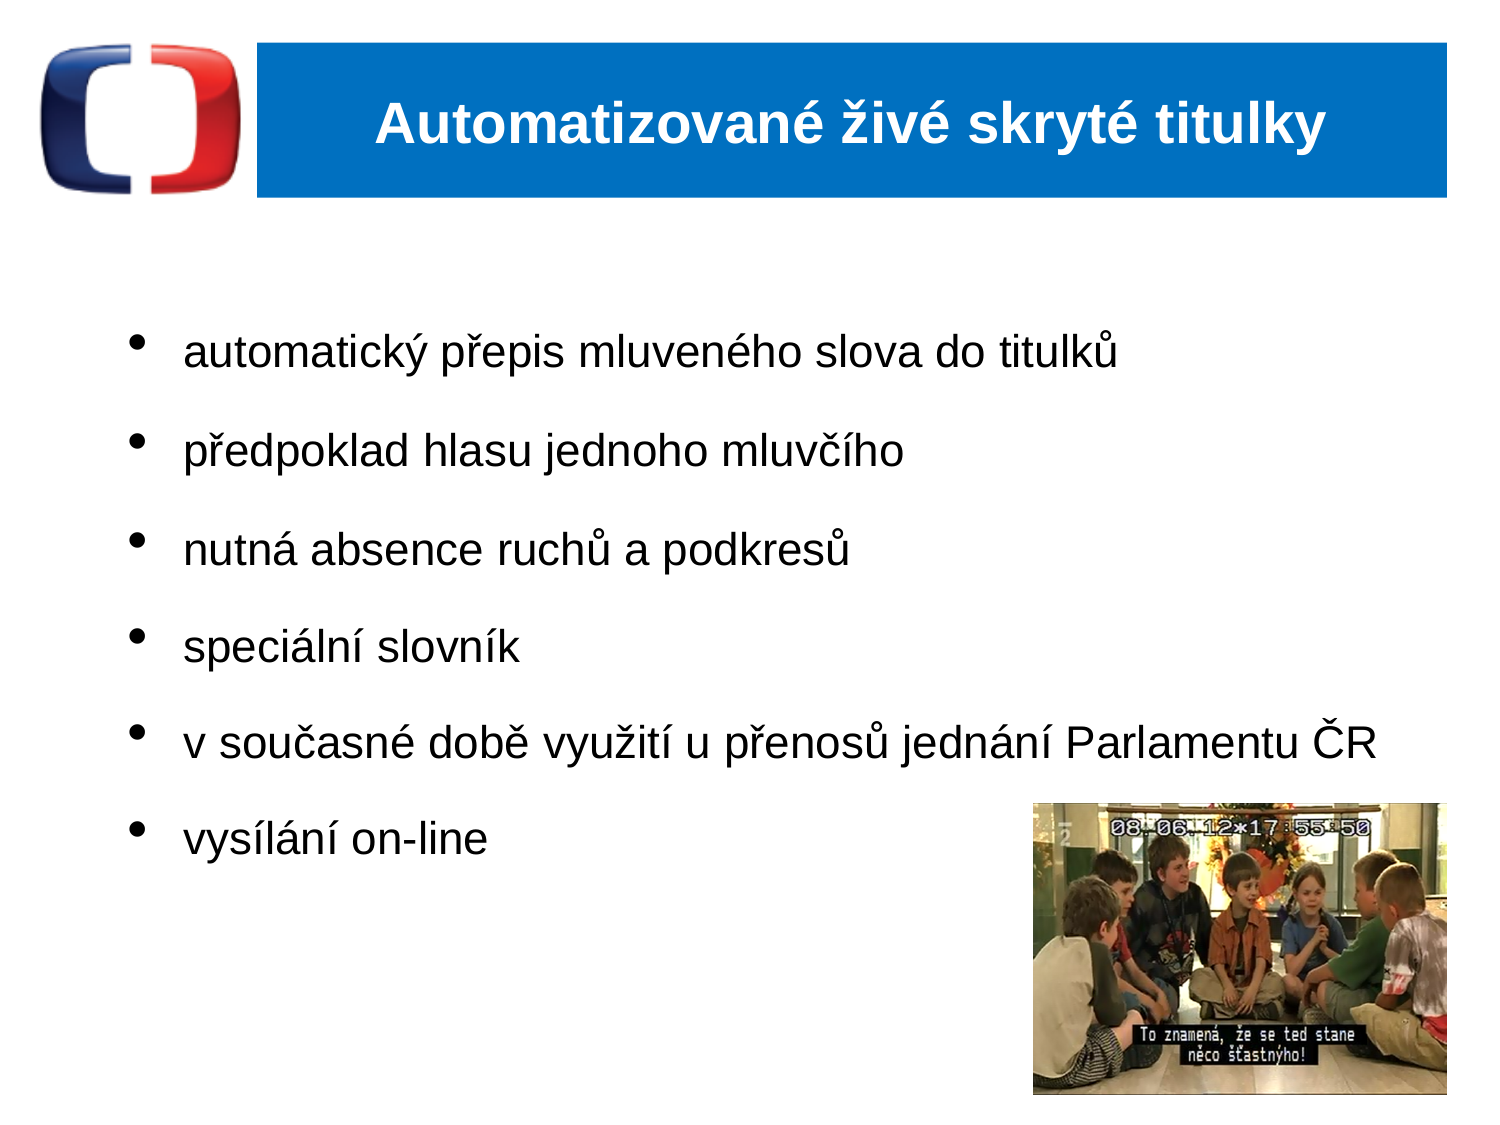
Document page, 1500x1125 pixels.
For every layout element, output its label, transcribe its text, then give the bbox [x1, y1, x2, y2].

picture [1033, 803, 1448, 1095]
list automatický přepis mluveného slova do titulků předpoklad hlasu jednoho mluvčího nutná absence ruchů a podkresů speciální slovník v současné době využití u přenosů jednání Parlamentu ČR vysílání on-line [111, 314, 1404, 965]
picture [31, 42, 257, 198]
text_box Automatizované živé skryté titulky [257, 42, 1447, 198]
